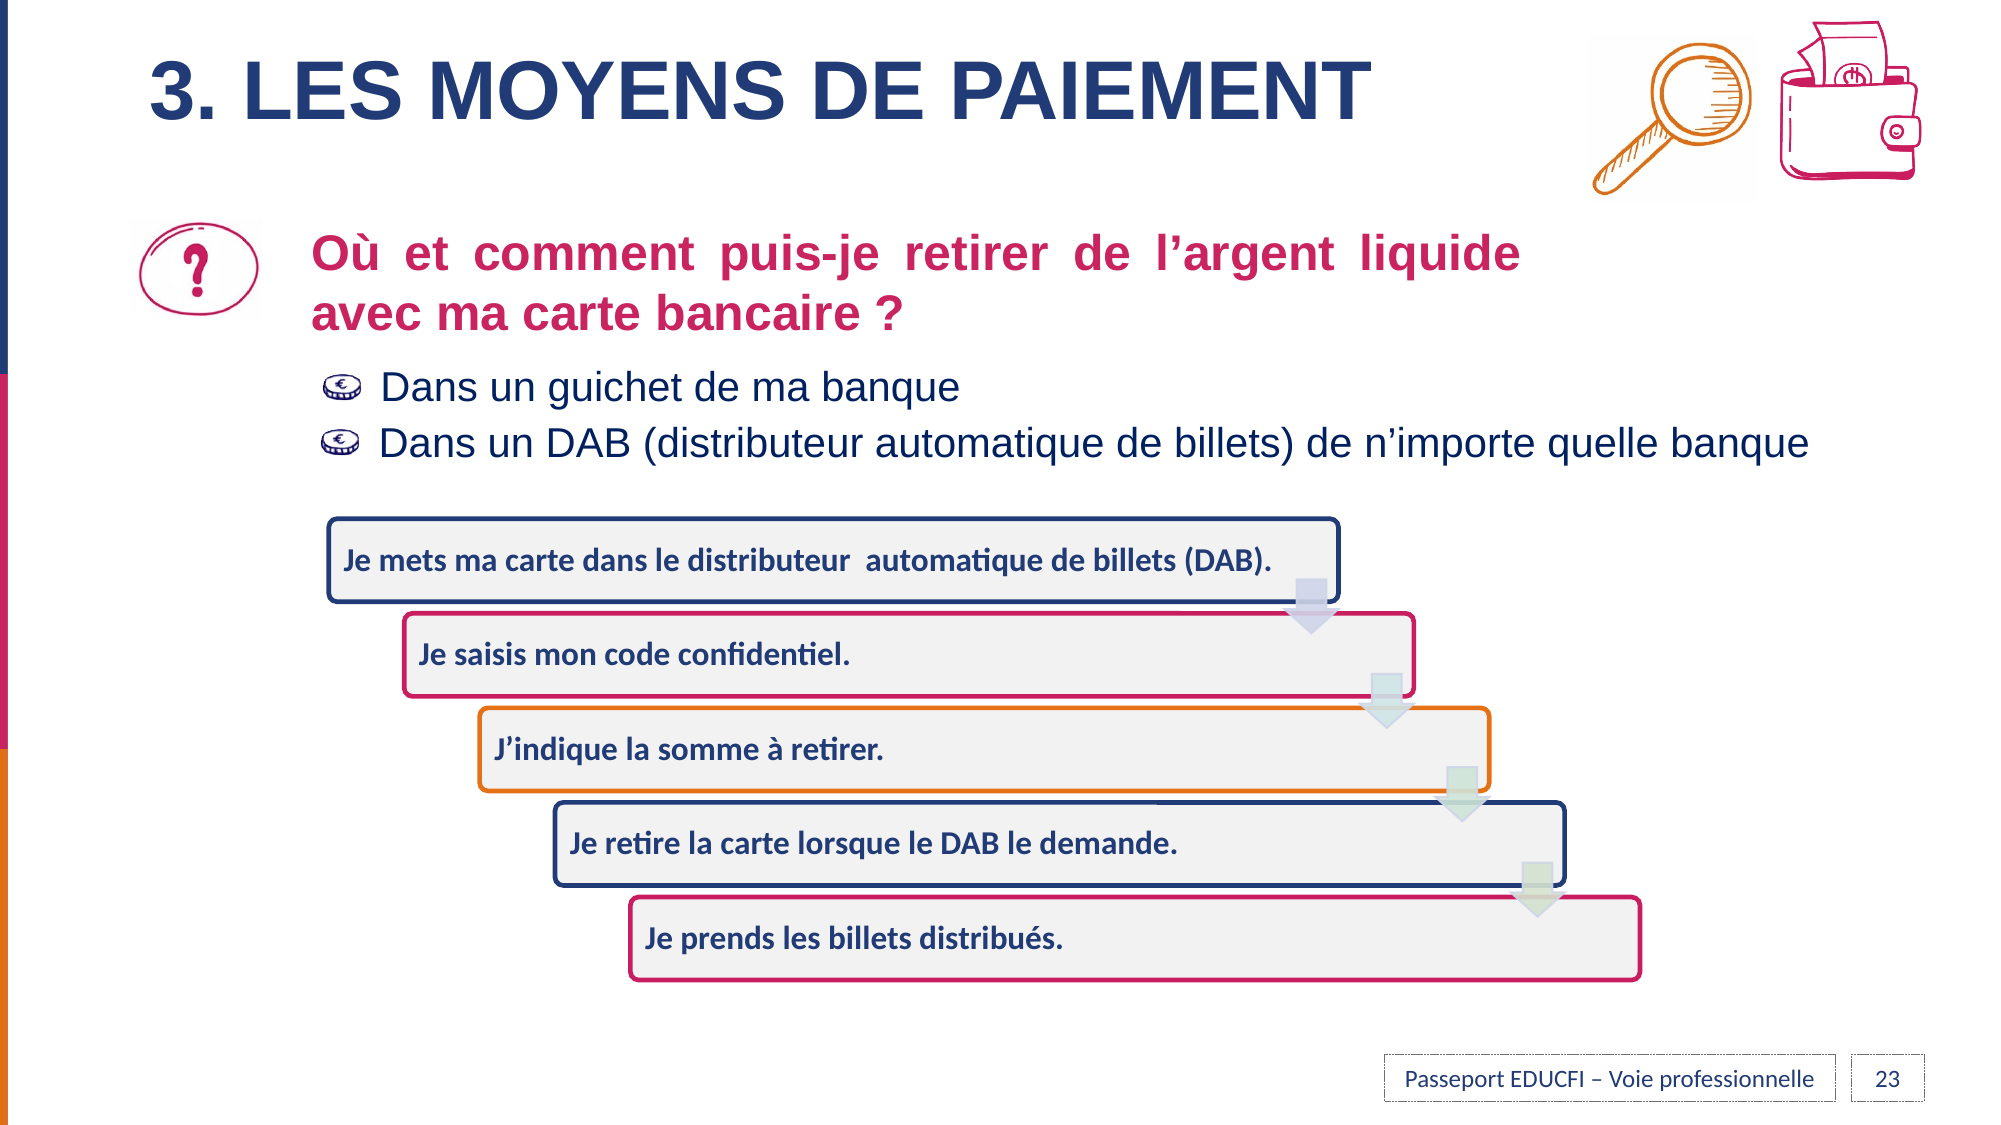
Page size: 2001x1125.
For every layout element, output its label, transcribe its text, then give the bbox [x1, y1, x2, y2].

picture [1761, 11, 1940, 190]
picture [0, 0, 8, 1125]
slide_number 23 [1851, 1054, 1925, 1102]
picture [130, 219, 262, 319]
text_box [328, 518, 1640, 981]
text_box 3. LES MOYENS DE PAIEMENT [1756, 39, 1761, 145]
list Dans un guichet de ma banque Dans un DAB (distributeur automatique de billets) de n’importe quelle banque [303, 358, 1873, 475]
footer Passeport EDUCFI – Voie professionnelle [1384, 1054, 1836, 1102]
text_box Où et comment puis-je retirer de l’argent liquide avec ma carte bancaire ? [303, 213, 1530, 349]
picture [318, 426, 379, 456]
picture [320, 371, 381, 401]
picture [1588, 35, 1756, 202]
text_box 3. LES MOYENS DE PAIEMENT [134, 39, 1588, 145]
